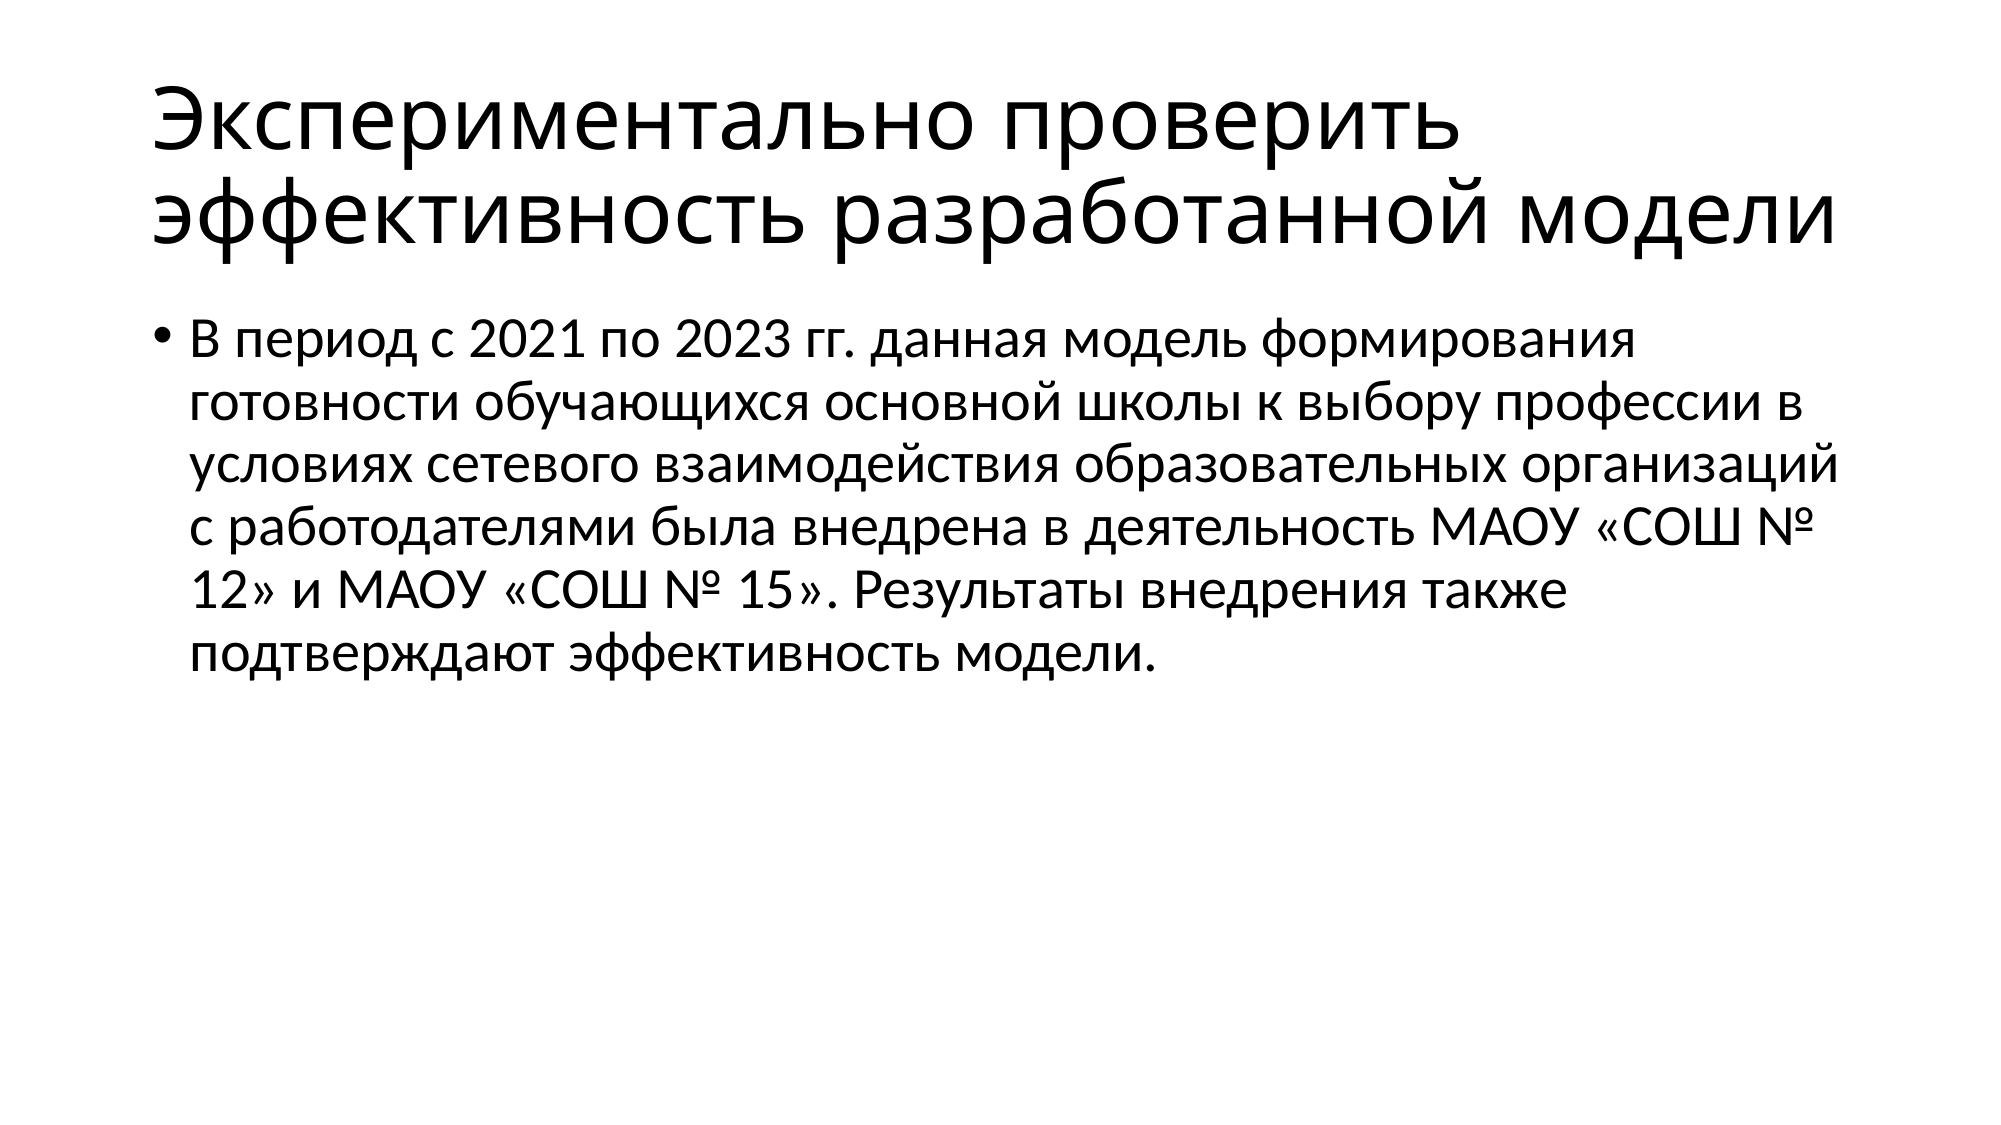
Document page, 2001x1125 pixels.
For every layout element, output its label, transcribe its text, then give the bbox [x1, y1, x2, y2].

title Экспериментально проверить эффективность разработанной модели [137, 59, 1863, 278]
list В период с 2021 по 2023 гг. данная модель формирования готовности обучающихся основной школы к выбору профессии в условиях сетевого взаимодействия образовательных организаций с работодателями была внедрена в деятельность МАОУ «СОШ № 12» и МАОУ «СОШ № 15». Результаты внедрения также подтверждают эффективность модели. [137, 299, 1863, 1014]
